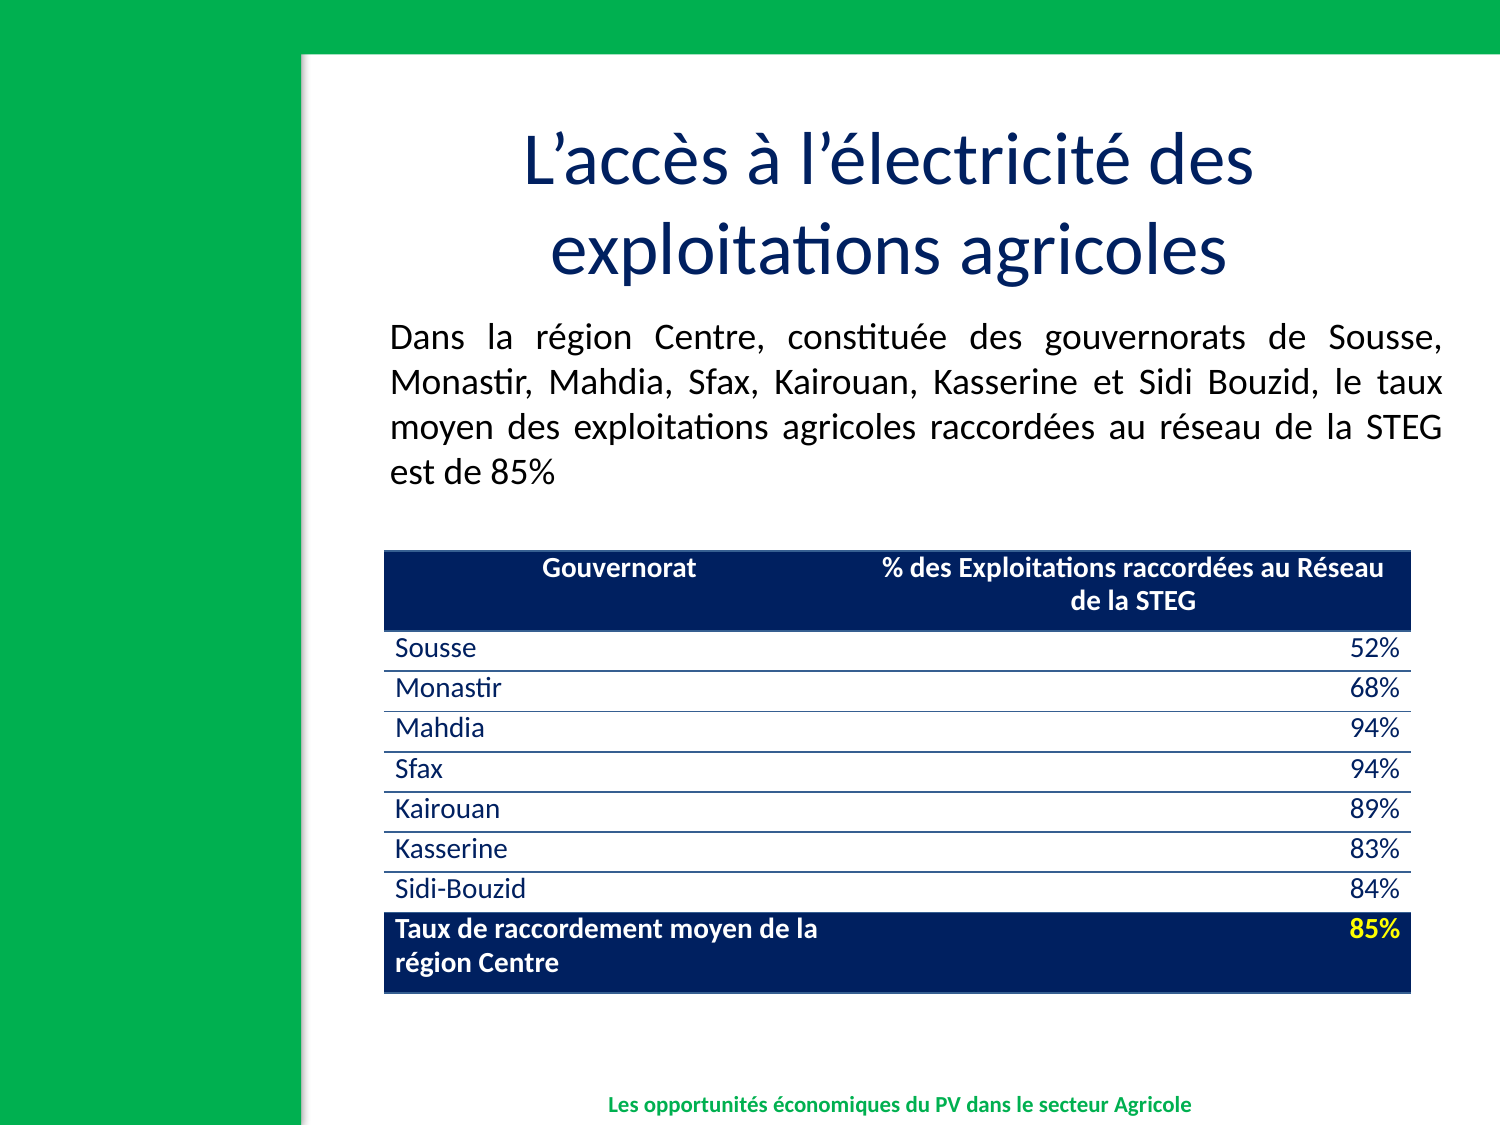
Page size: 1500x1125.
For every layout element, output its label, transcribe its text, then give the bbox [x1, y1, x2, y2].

table_header Gouvernorat [384, 552, 856, 630]
table_cell 84% [856, 873, 1411, 912]
table_cell 94% [856, 753, 1411, 791]
table_cell 68% [856, 672, 1411, 711]
table_cell 89% [856, 793, 1411, 831]
table_cell Monastir [384, 672, 856, 711]
table_cell 85% [856, 913, 1411, 992]
text_box Dans la région Centre, constituée des gouvernorats de Sousse, Monastir, Mahdia, Sfax, Kairouan, Kasserine et Sidi Bouzid, le taux moyen des exploitations agricoles raccordées au réseau de la STEG est de 85% [375, 304, 1459, 500]
table_cell Sousse [384, 632, 856, 670]
table_header % des Exploitations raccordées au Réseau de la STEG [856, 552, 1411, 630]
table_cell Mahdia [384, 712, 856, 751]
table_cell Kasserine [384, 833, 856, 871]
table_cell 83% [856, 833, 1411, 871]
table_cell Sfax [384, 753, 856, 791]
table_cell 52% [856, 632, 1411, 670]
table_cell 94% [856, 712, 1411, 751]
table_cell Sidi-Bouzid [384, 873, 856, 912]
text_box L’accès à l’électricité des exploitations agricoles [371, 101, 1408, 196]
table_cell Kairouan [384, 793, 856, 831]
table_cell Taux de raccordement moyen de la région Centre [384, 913, 856, 992]
